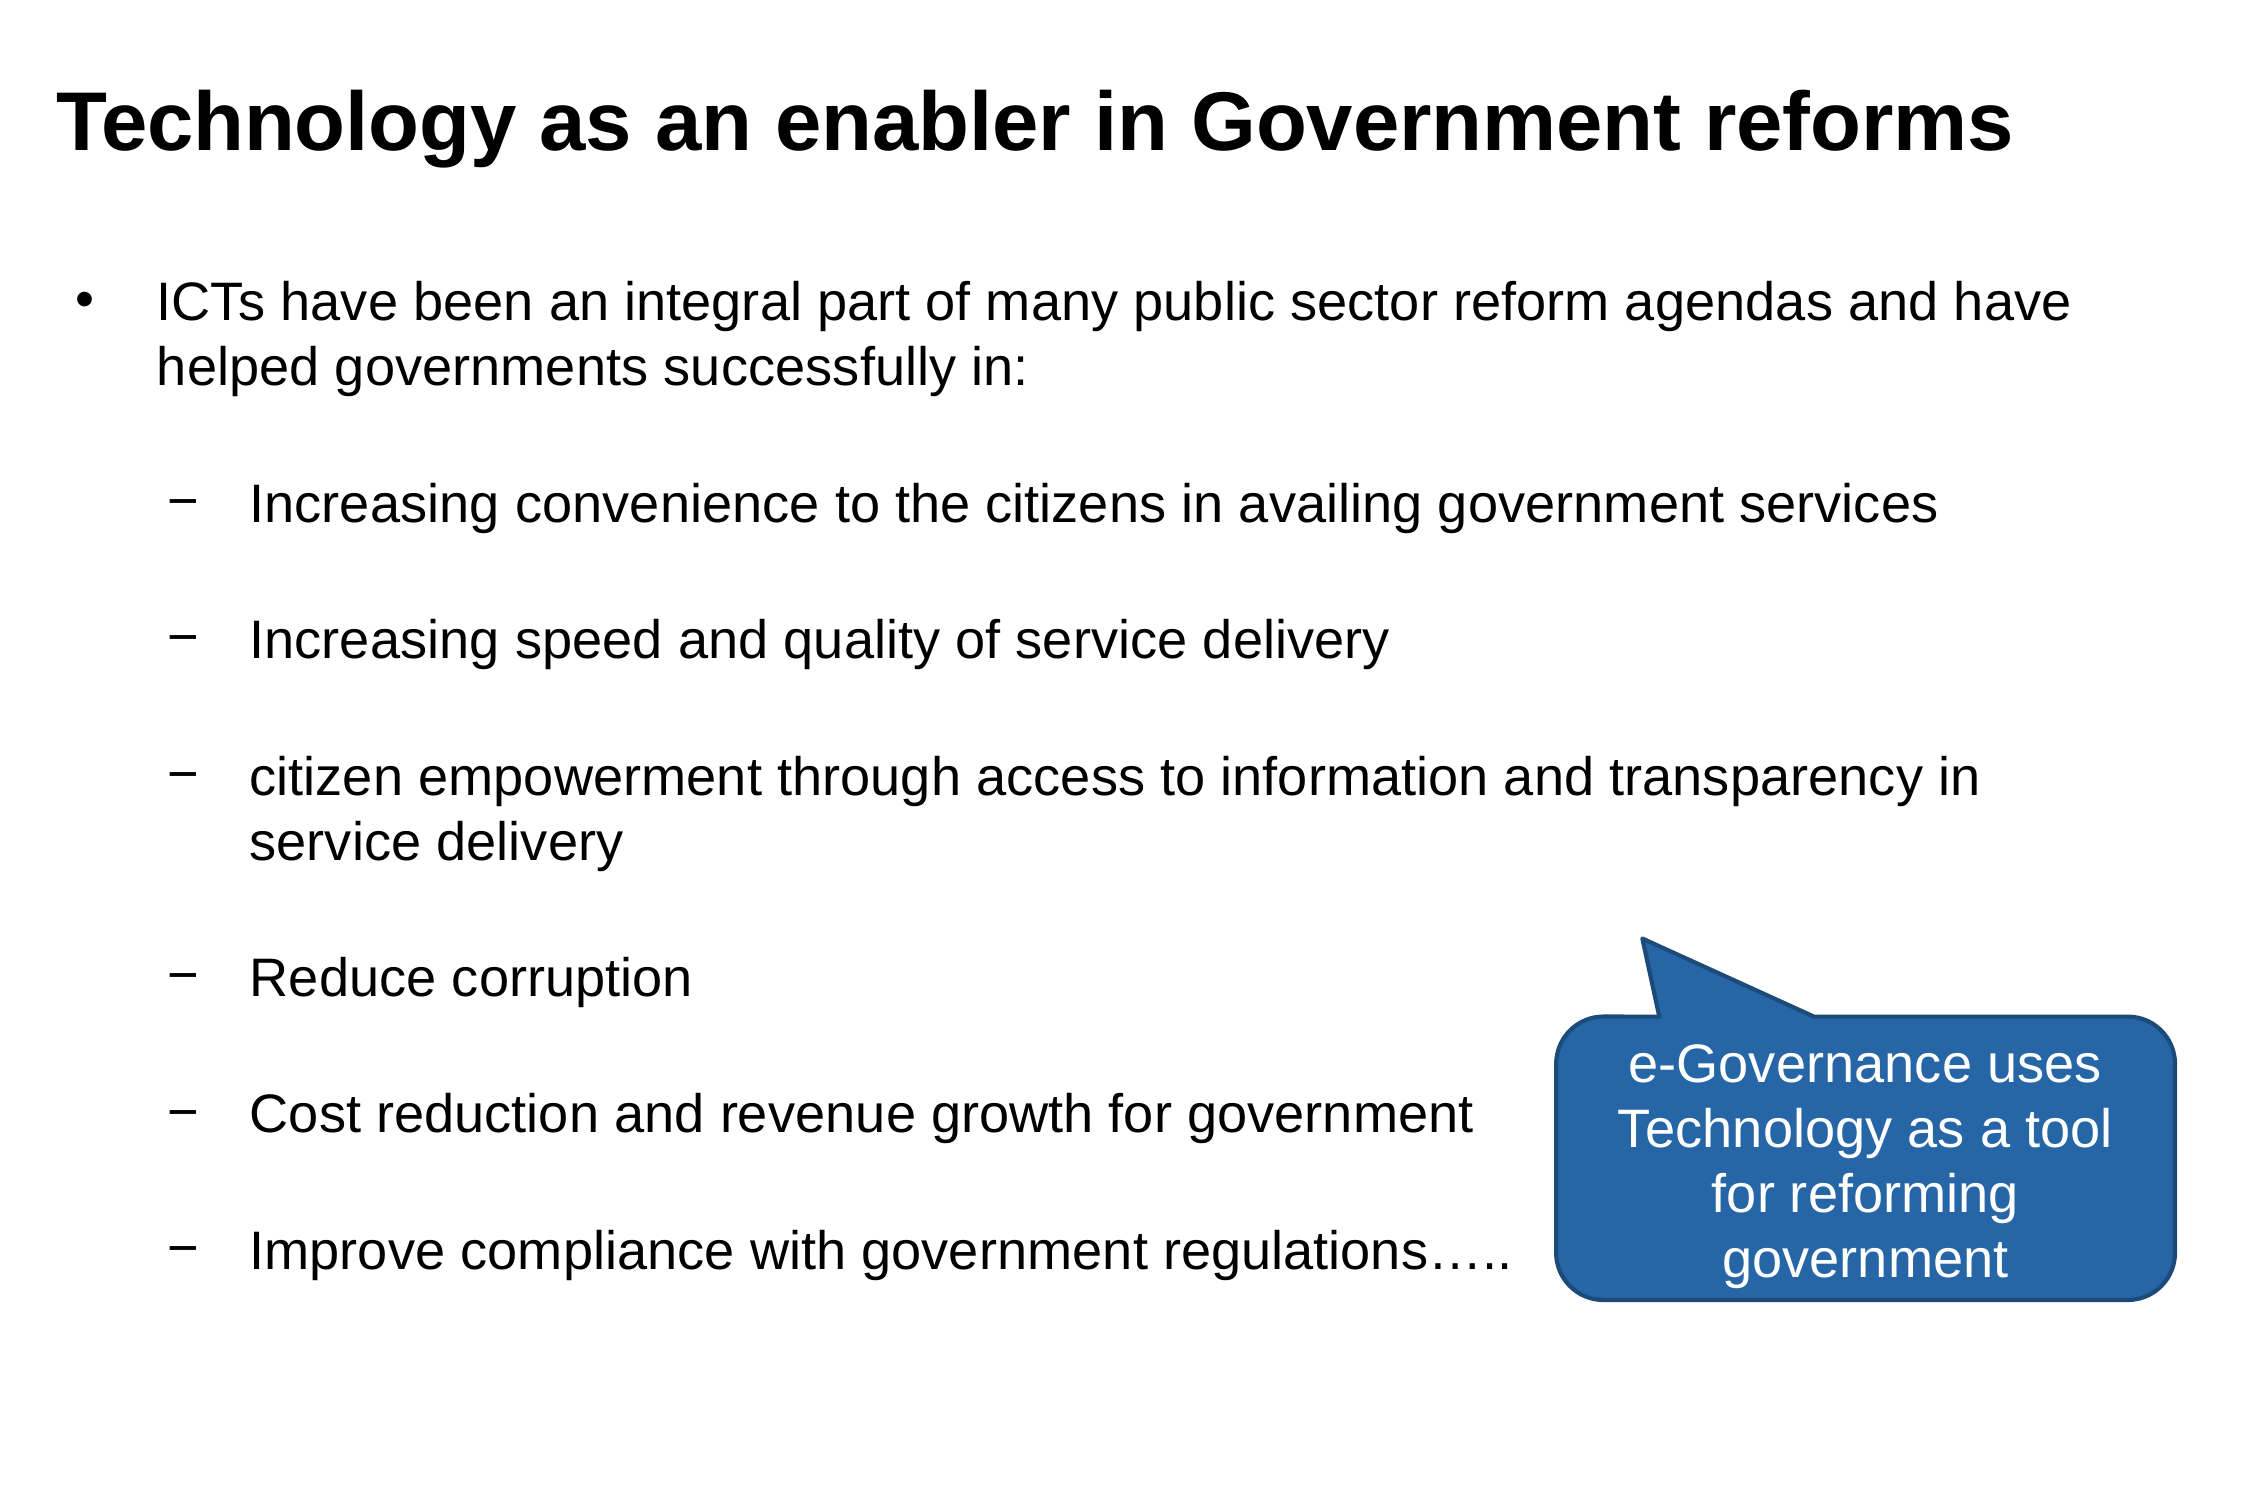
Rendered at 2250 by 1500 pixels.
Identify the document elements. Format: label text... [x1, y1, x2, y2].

title Technology as an enabler in Government reforms [56, 66, 2176, 200]
text_box e-Governance uses Technology as a tool for reforming government [1554, 936, 2178, 1303]
list ICTs have been an integral part of many public sector reform agendas and have helped governments successfully in: Increasing convenience to the citizens in availing government services Increasing speed and quality of service delivery citizen empowerment through access to information and transparency in service delivery Reduce corruption Cost reduction and revenue growth for government Improve compliance with government regulations….. [75, 266, 2138, 1184]
